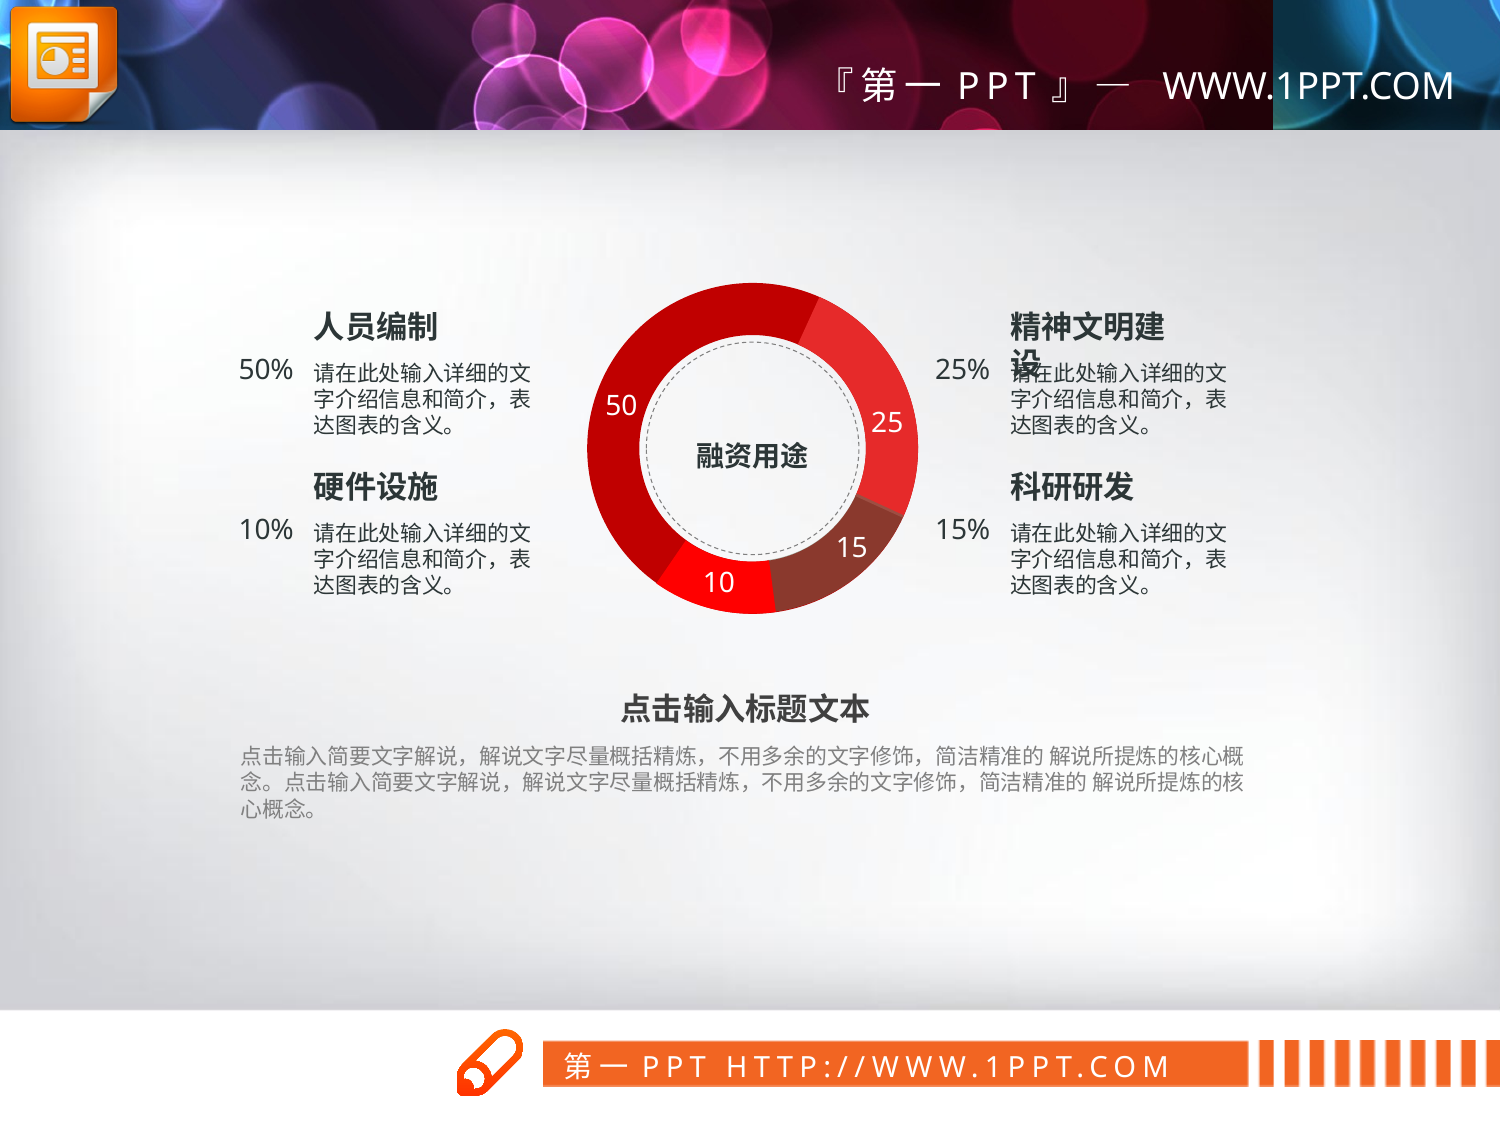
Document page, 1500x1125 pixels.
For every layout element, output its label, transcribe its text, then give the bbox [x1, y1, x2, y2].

text_box 人员编制 [298, 299, 582, 335]
text_box 25 [856, 397, 919, 433]
text_box 15 [820, 522, 883, 557]
text_box 请在此处输入详细的文字介绍信息和简介，表达图表的含义。 [298, 512, 568, 611]
text_box 请在此处输入详细的文字介绍信息和简介，表达图表的含义。 [995, 352, 1264, 451]
text_box 科研研发 [995, 459, 1208, 495]
text_box 请在此处输入详细的文字介绍信息和简介，表达图表的含义。 [298, 352, 568, 451]
text_box [671, 448, 773, 588]
text_box 硬件设施 [298, 459, 582, 495]
text_box 点击输入标题文本 [620, 689, 874, 727]
picture [543, 1040, 1500, 1087]
text_box 50 [590, 380, 653, 416]
text_box 精神文明建设 [995, 299, 1208, 335]
text_box 25% [918, 343, 1007, 414]
text_box 10 [687, 557, 750, 593]
text_box [613, 308, 808, 562]
text_box 50% [221, 343, 311, 414]
picture [0, 0, 1500, 1012]
text_box 点击输入简要文字解说，解说文字尽量概括精炼，不用多余的文字修饰，简洁精准的 解说所提炼的核心概念。点击输入简要文字解说，解说文字尽量概括精炼，不用多余的文字修饰，简洁精准的 解说所提炼的核心概念。 [240, 742, 1246, 822]
text_box 10% [221, 503, 311, 574]
text_box [752, 447, 881, 586]
text_box [753, 320, 892, 504]
text_box 请在此处输入详细的文字介绍信息和简介，表达图表的含义。 [995, 512, 1264, 611]
text_box 15% [918, 503, 1007, 574]
